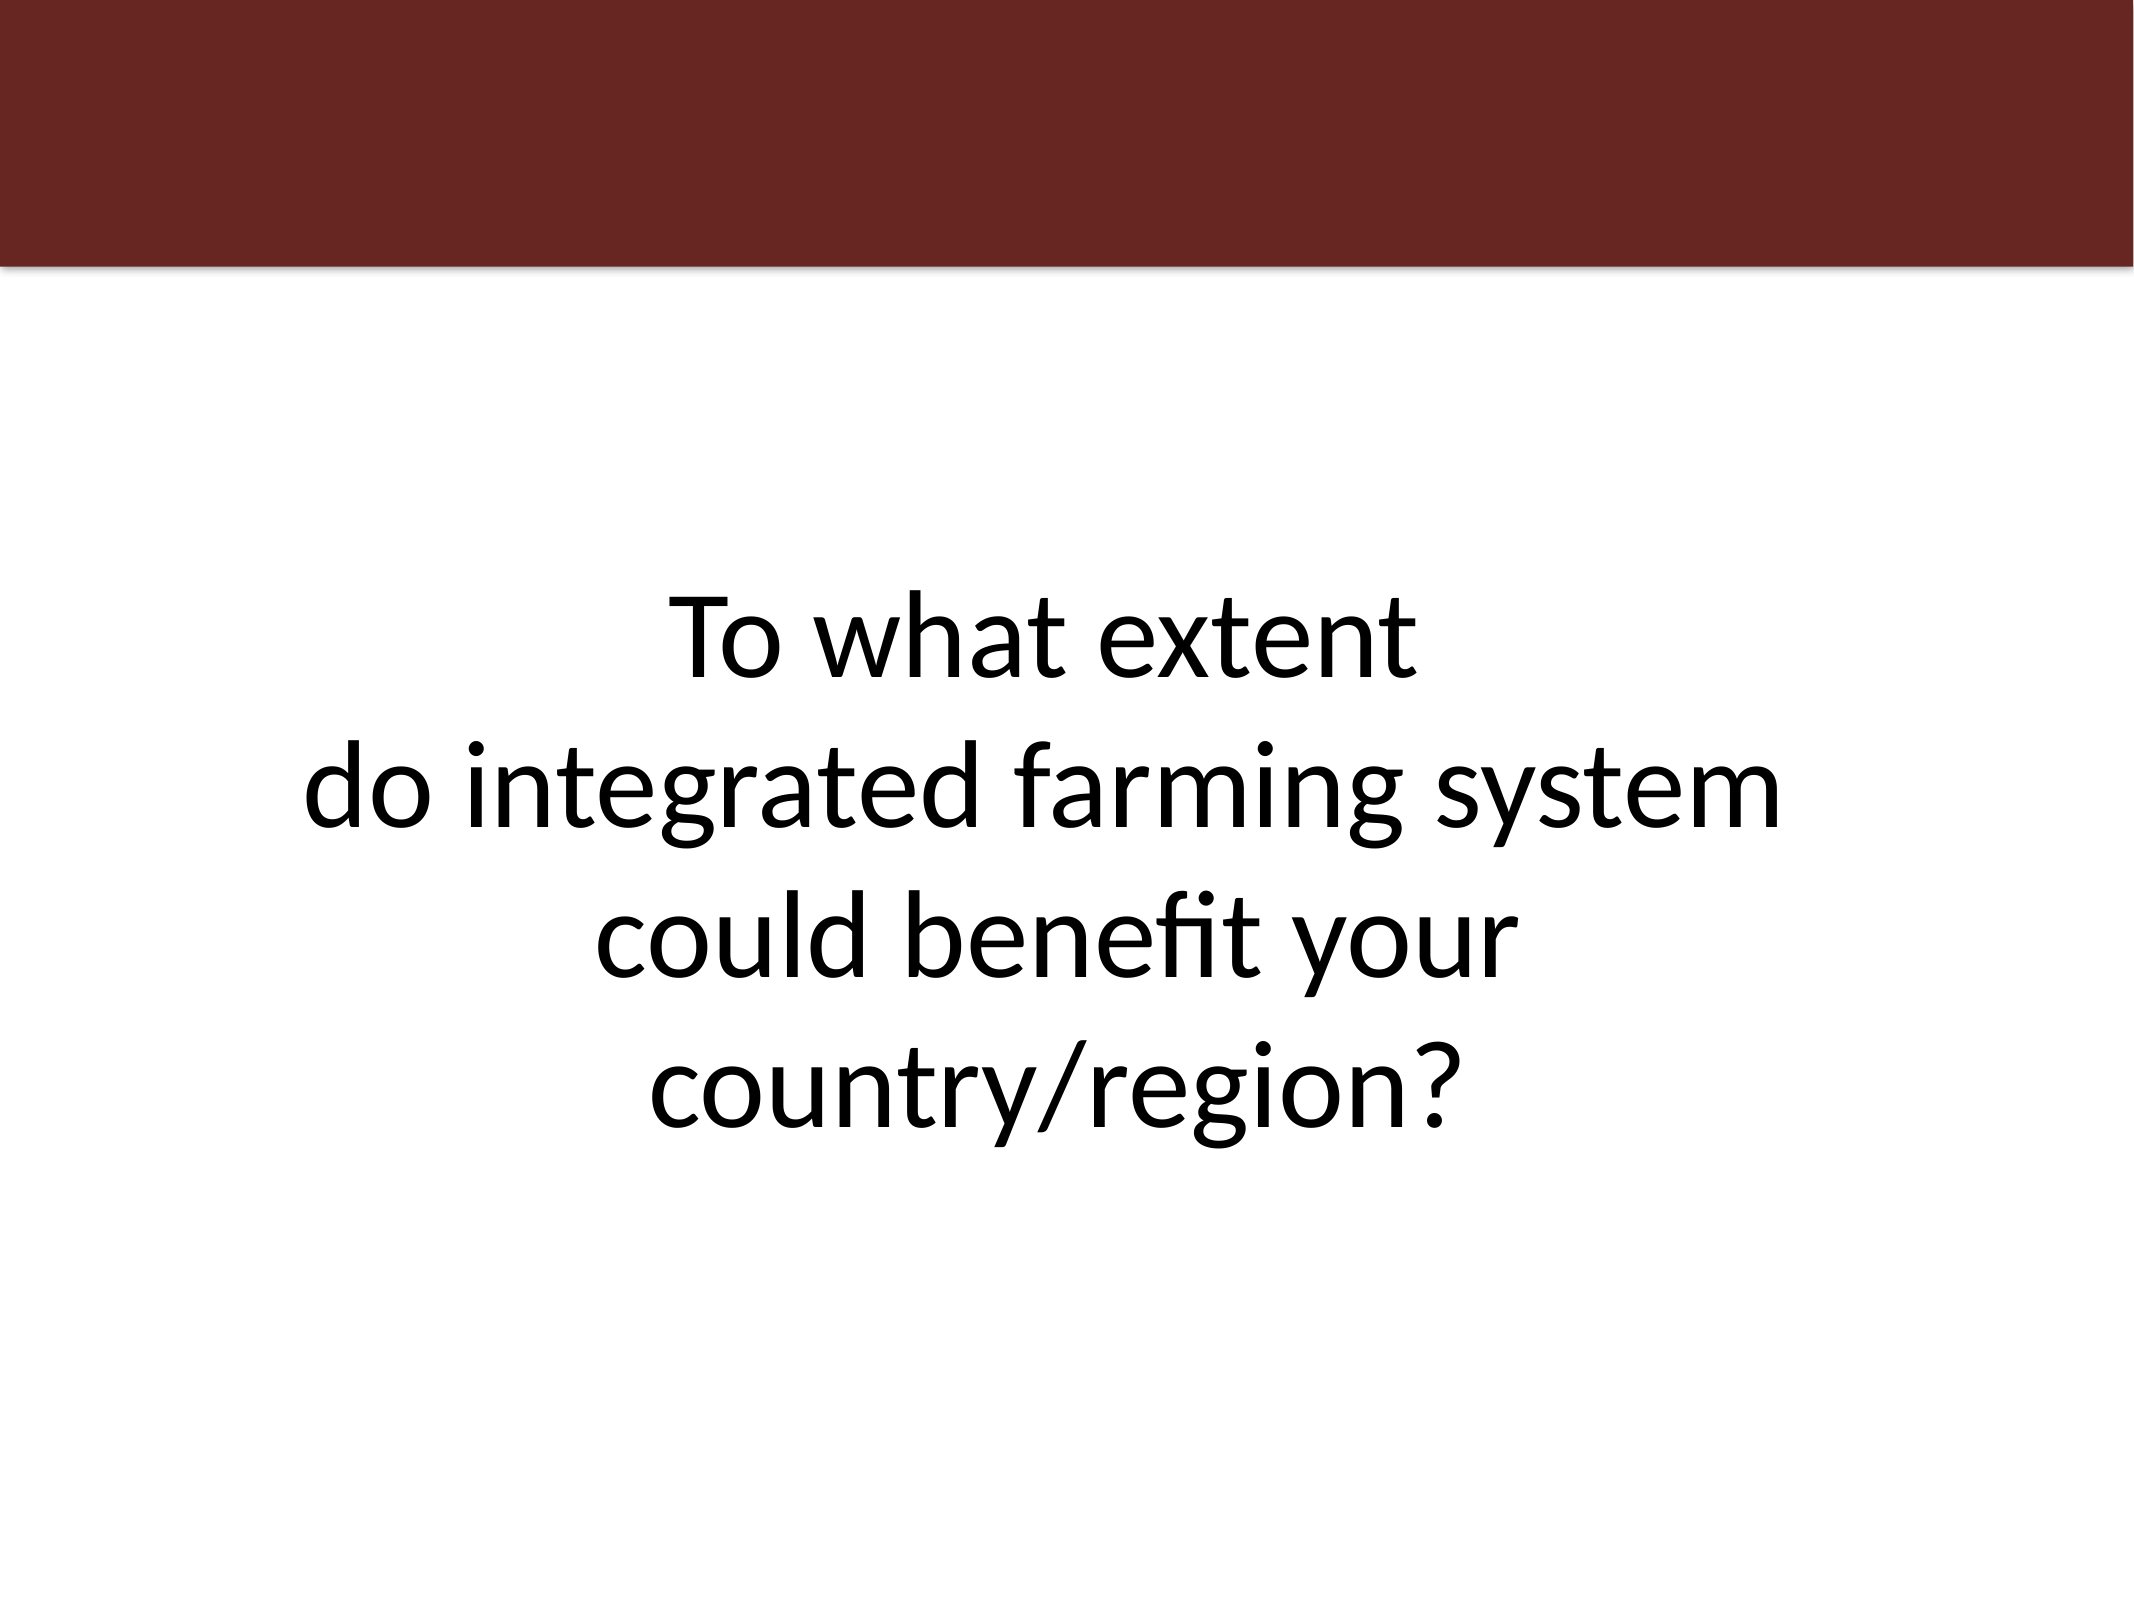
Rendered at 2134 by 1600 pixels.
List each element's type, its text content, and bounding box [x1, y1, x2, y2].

text_box To what extent do integrated farming system could benefit your country/region? [248, 545, 1869, 1227]
